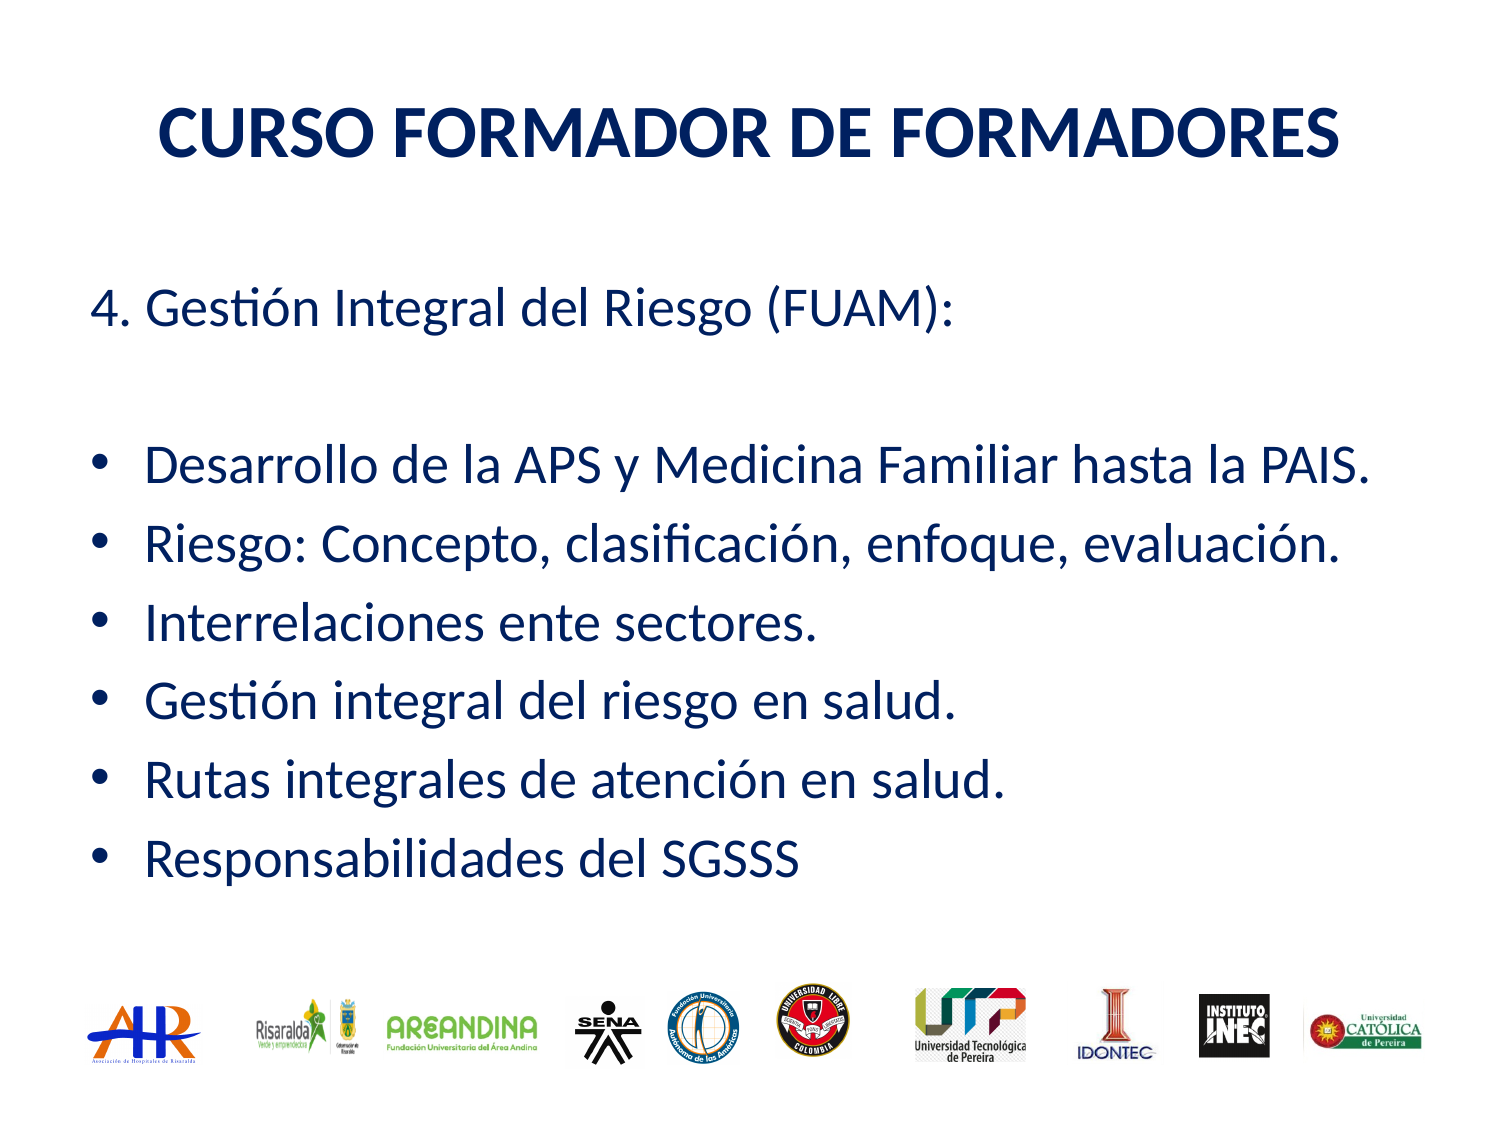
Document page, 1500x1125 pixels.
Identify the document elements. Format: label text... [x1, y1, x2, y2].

title CURSO FORMADOR DE FORMADORES [75, 45, 1425, 210]
picture [253, 993, 361, 1060]
picture [84, 1004, 203, 1066]
picture [666, 990, 740, 1066]
picture [915, 988, 1026, 1063]
picture [1065, 981, 1164, 1065]
picture [774, 981, 852, 1059]
picture [1198, 991, 1270, 1062]
picture [383, 1009, 540, 1060]
picture [565, 995, 645, 1069]
picture [1303, 986, 1425, 1074]
list 4. Gestión Integral del Riesgo (FUAM): Desarrollo de la APS y Medicina Familiar hasta la PAIS. Riesgo: Concepto, clasificación, enfoque, evaluación. Interrelaciones ente sectores. Gestión integral del riesgo en salud. Rutas integrales de atención en salud. Responsabilidades del SGSSS [75, 262, 1425, 1005]
